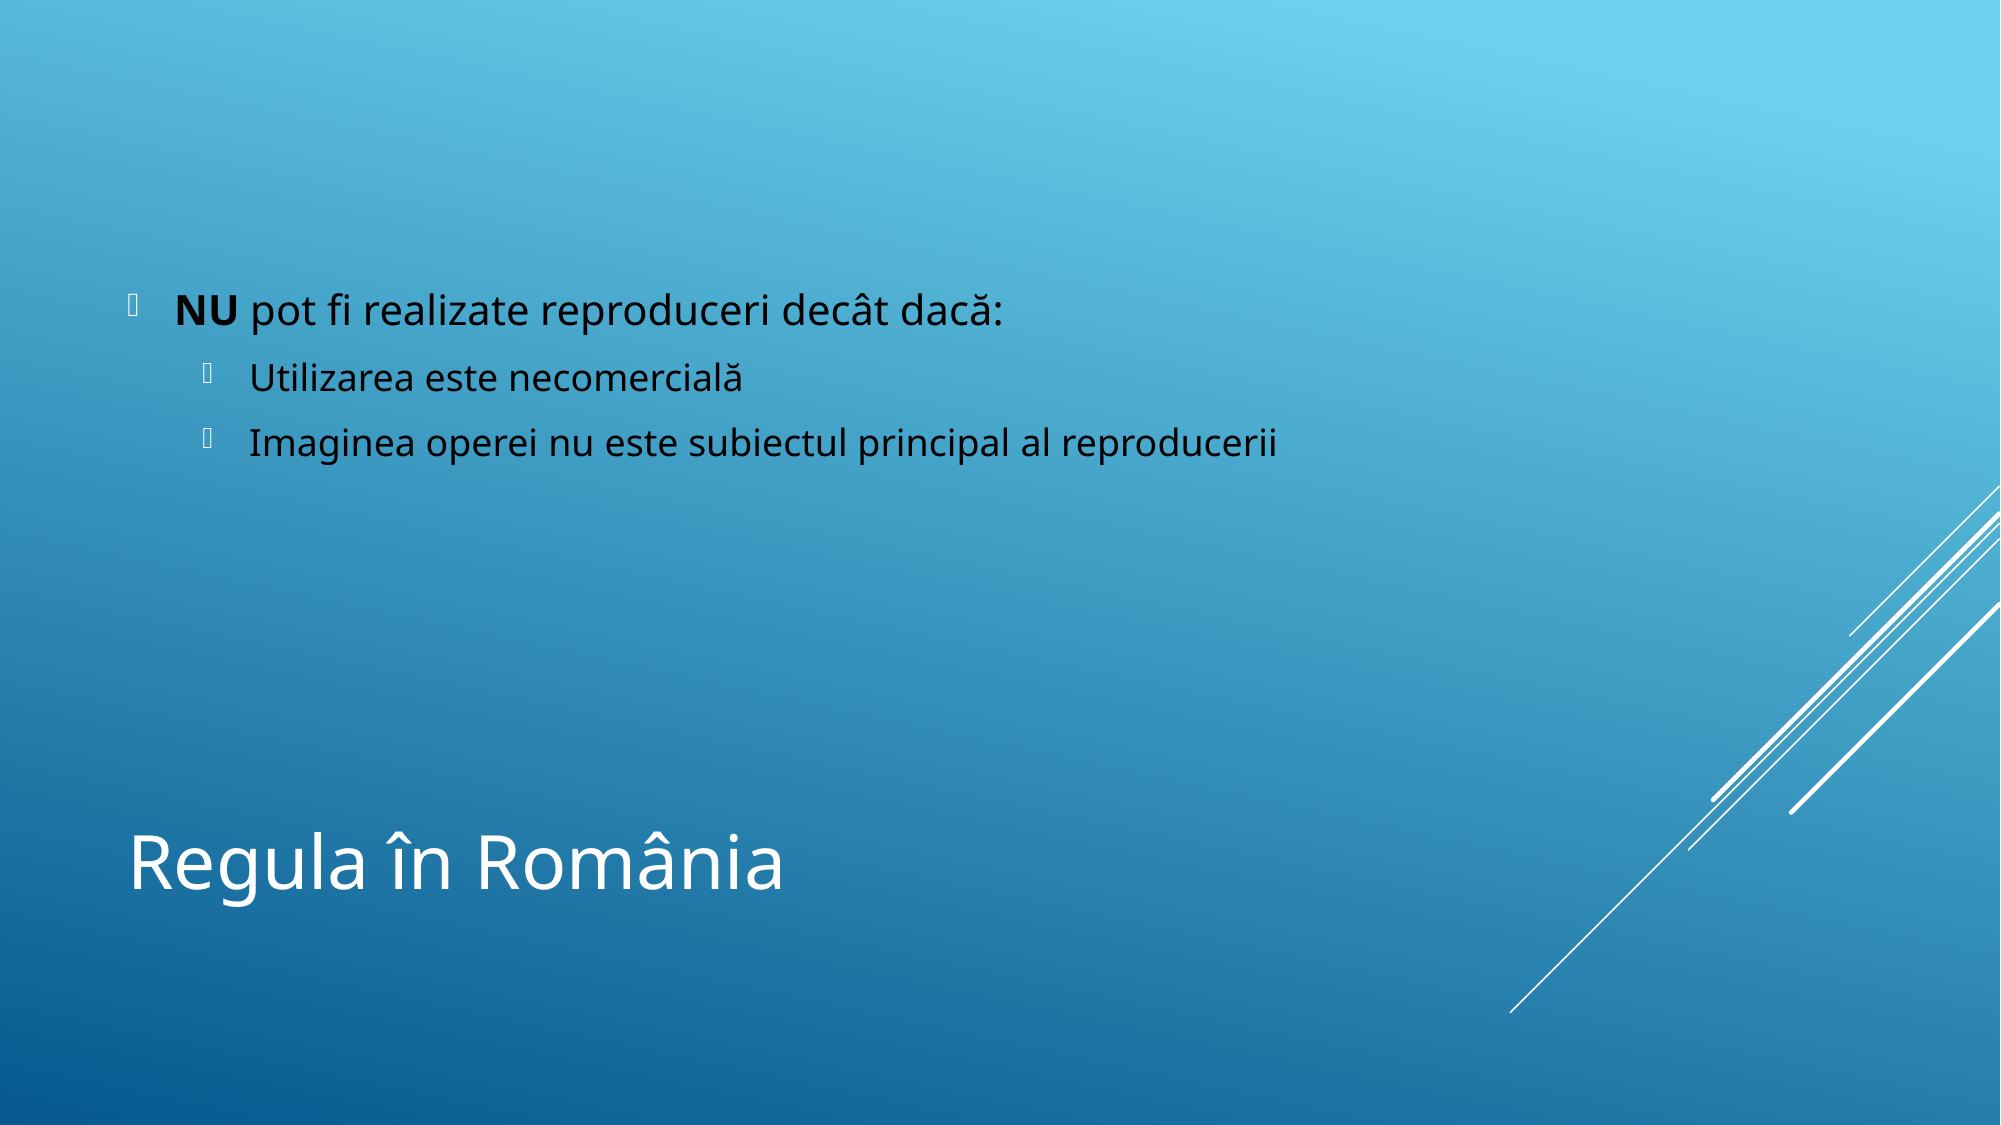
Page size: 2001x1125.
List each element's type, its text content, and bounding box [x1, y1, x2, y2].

list NU pot fi realizate reproduceri decât dacă: Utilizarea este necomercială Imaginea operei nu este subiectul principal al reproducerii [112, 112, 1513, 706]
title Regula în România [112, 736, 1513, 984]
